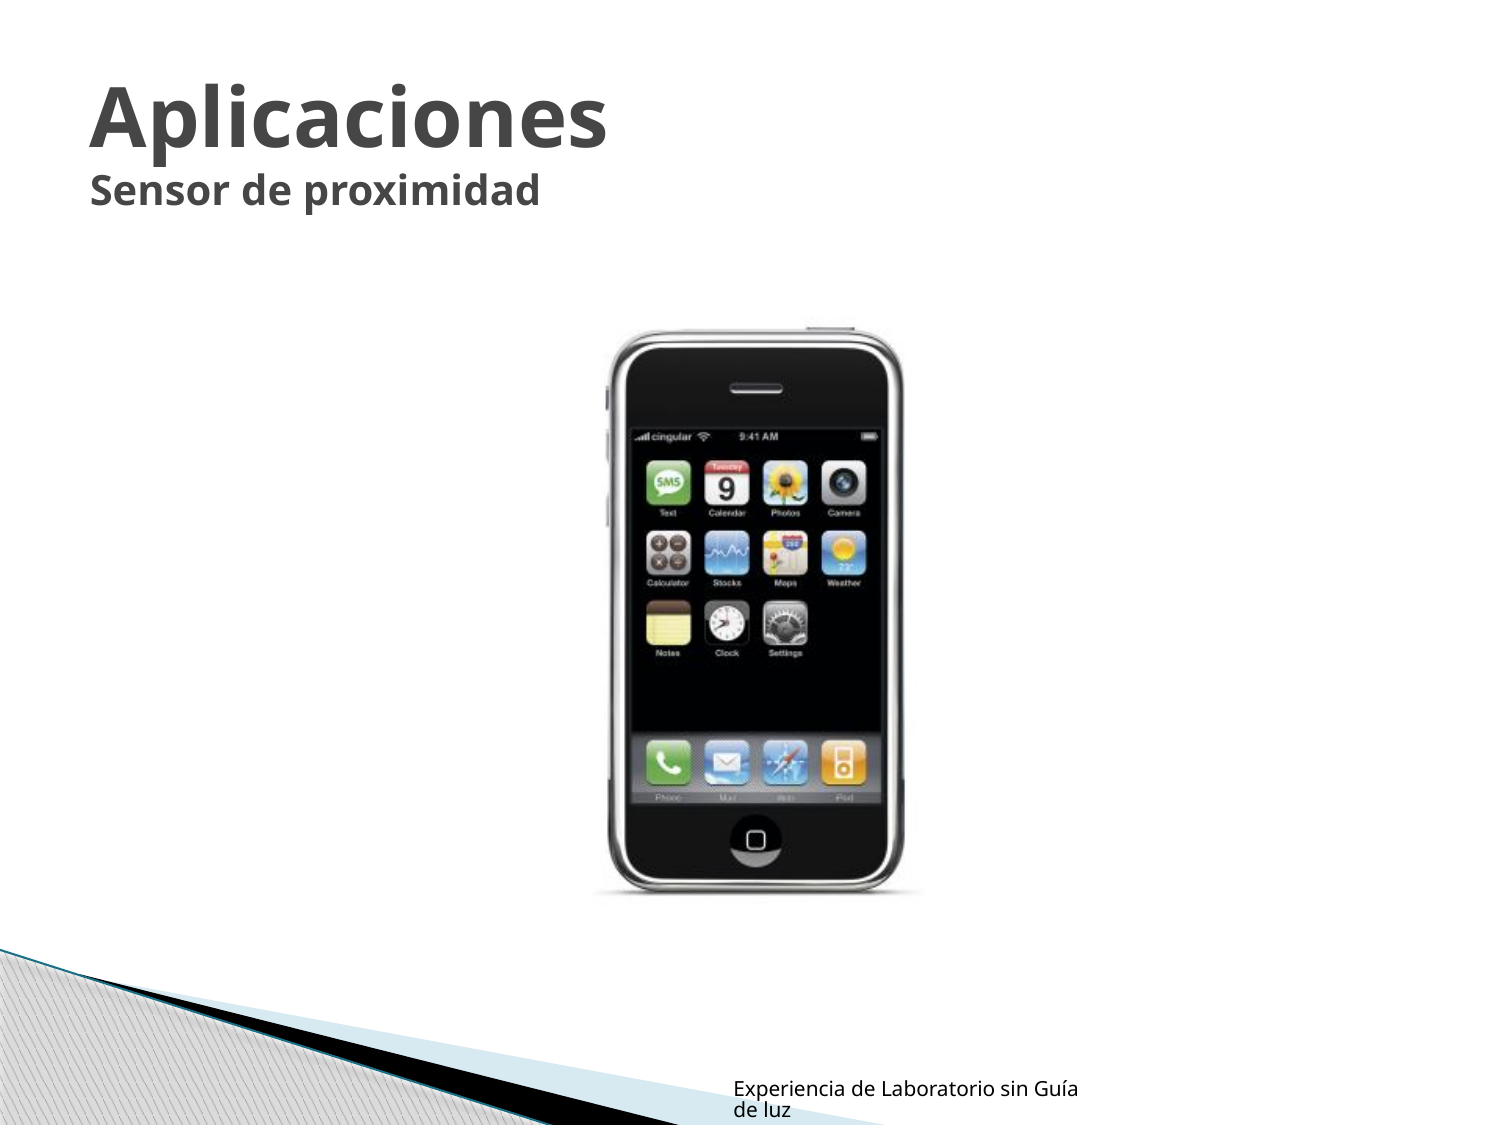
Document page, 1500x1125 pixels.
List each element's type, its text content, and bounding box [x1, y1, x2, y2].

footer Experiencia de Laboratorio sin Guía de luz [718, 1051, 1105, 1112]
title Aplicaciones Sensor de proximidad [75, 45, 1425, 233]
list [437, 301, 1063, 927]
